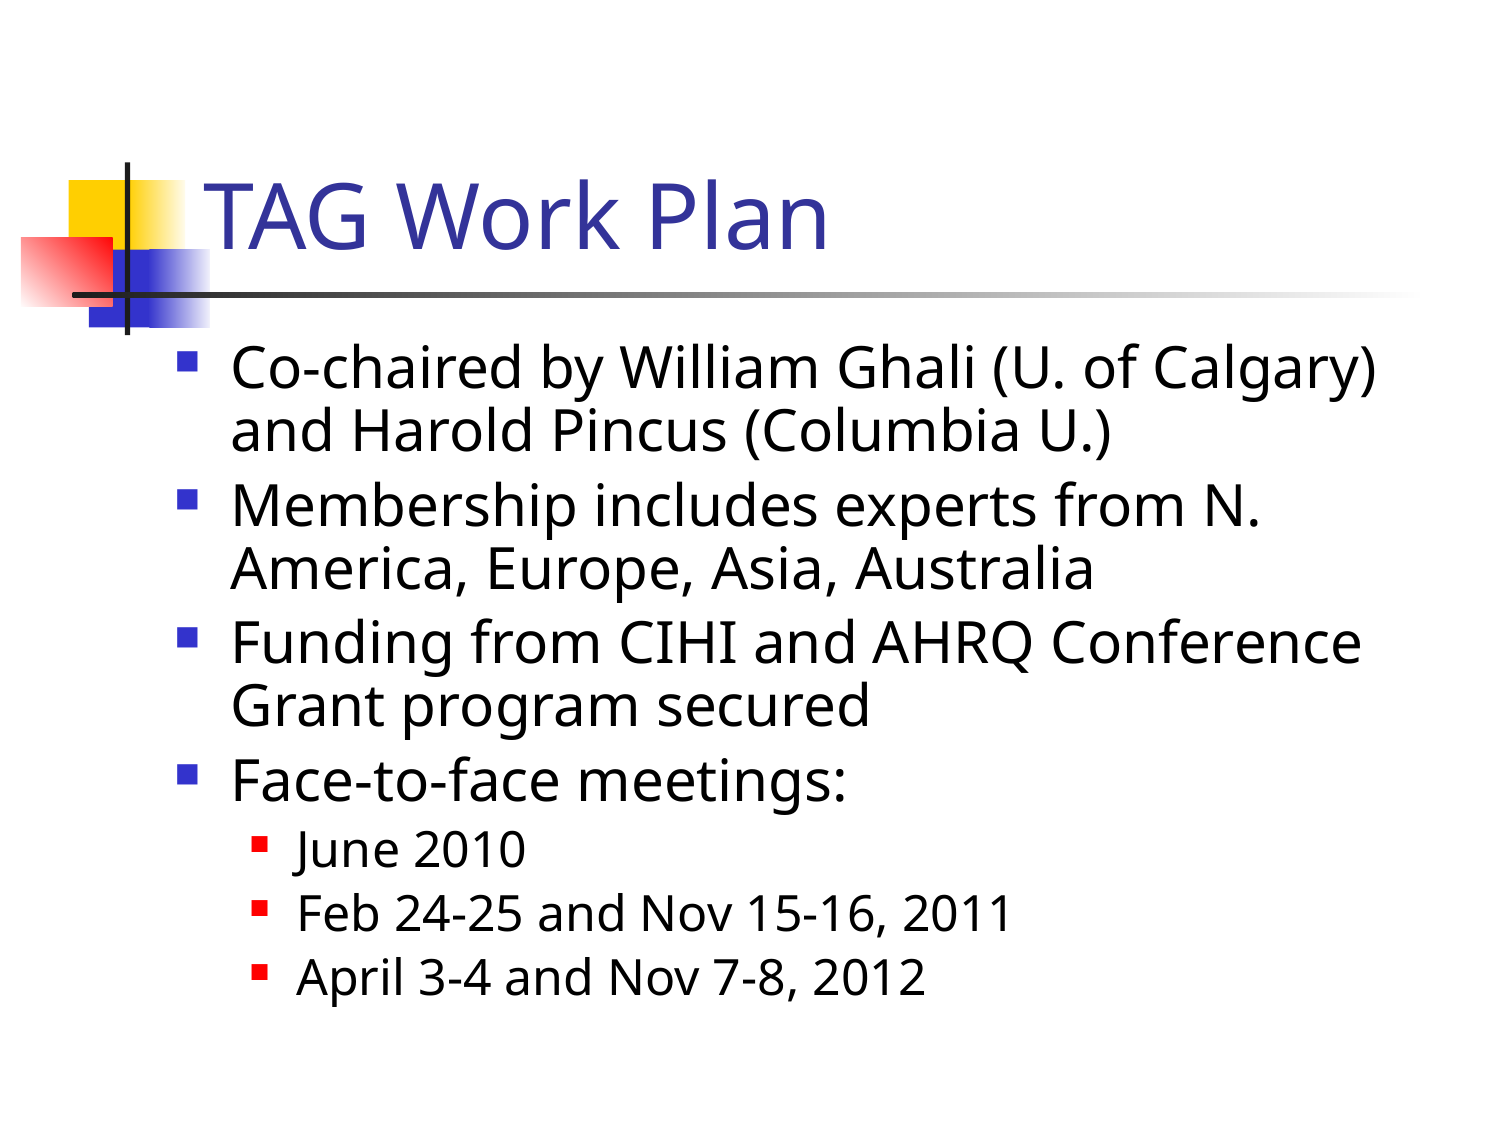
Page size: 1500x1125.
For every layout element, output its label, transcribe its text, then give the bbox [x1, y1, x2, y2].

title TAG Work Plan [188, 35, 1468, 275]
list Co-chaired by William Ghali (U. of Calgary) and Harold Pincus (Columbia U.) Membership includes experts from N. America, Europe, Asia, Australia Funding from CIHI and AHRQ Conference Grant program secured Face-to-face meetings: June 2010 Feb 24-25 and Nov 15-16, 2011 April 3-4 and Nov 7-8, 2012 [159, 331, 1469, 1006]
